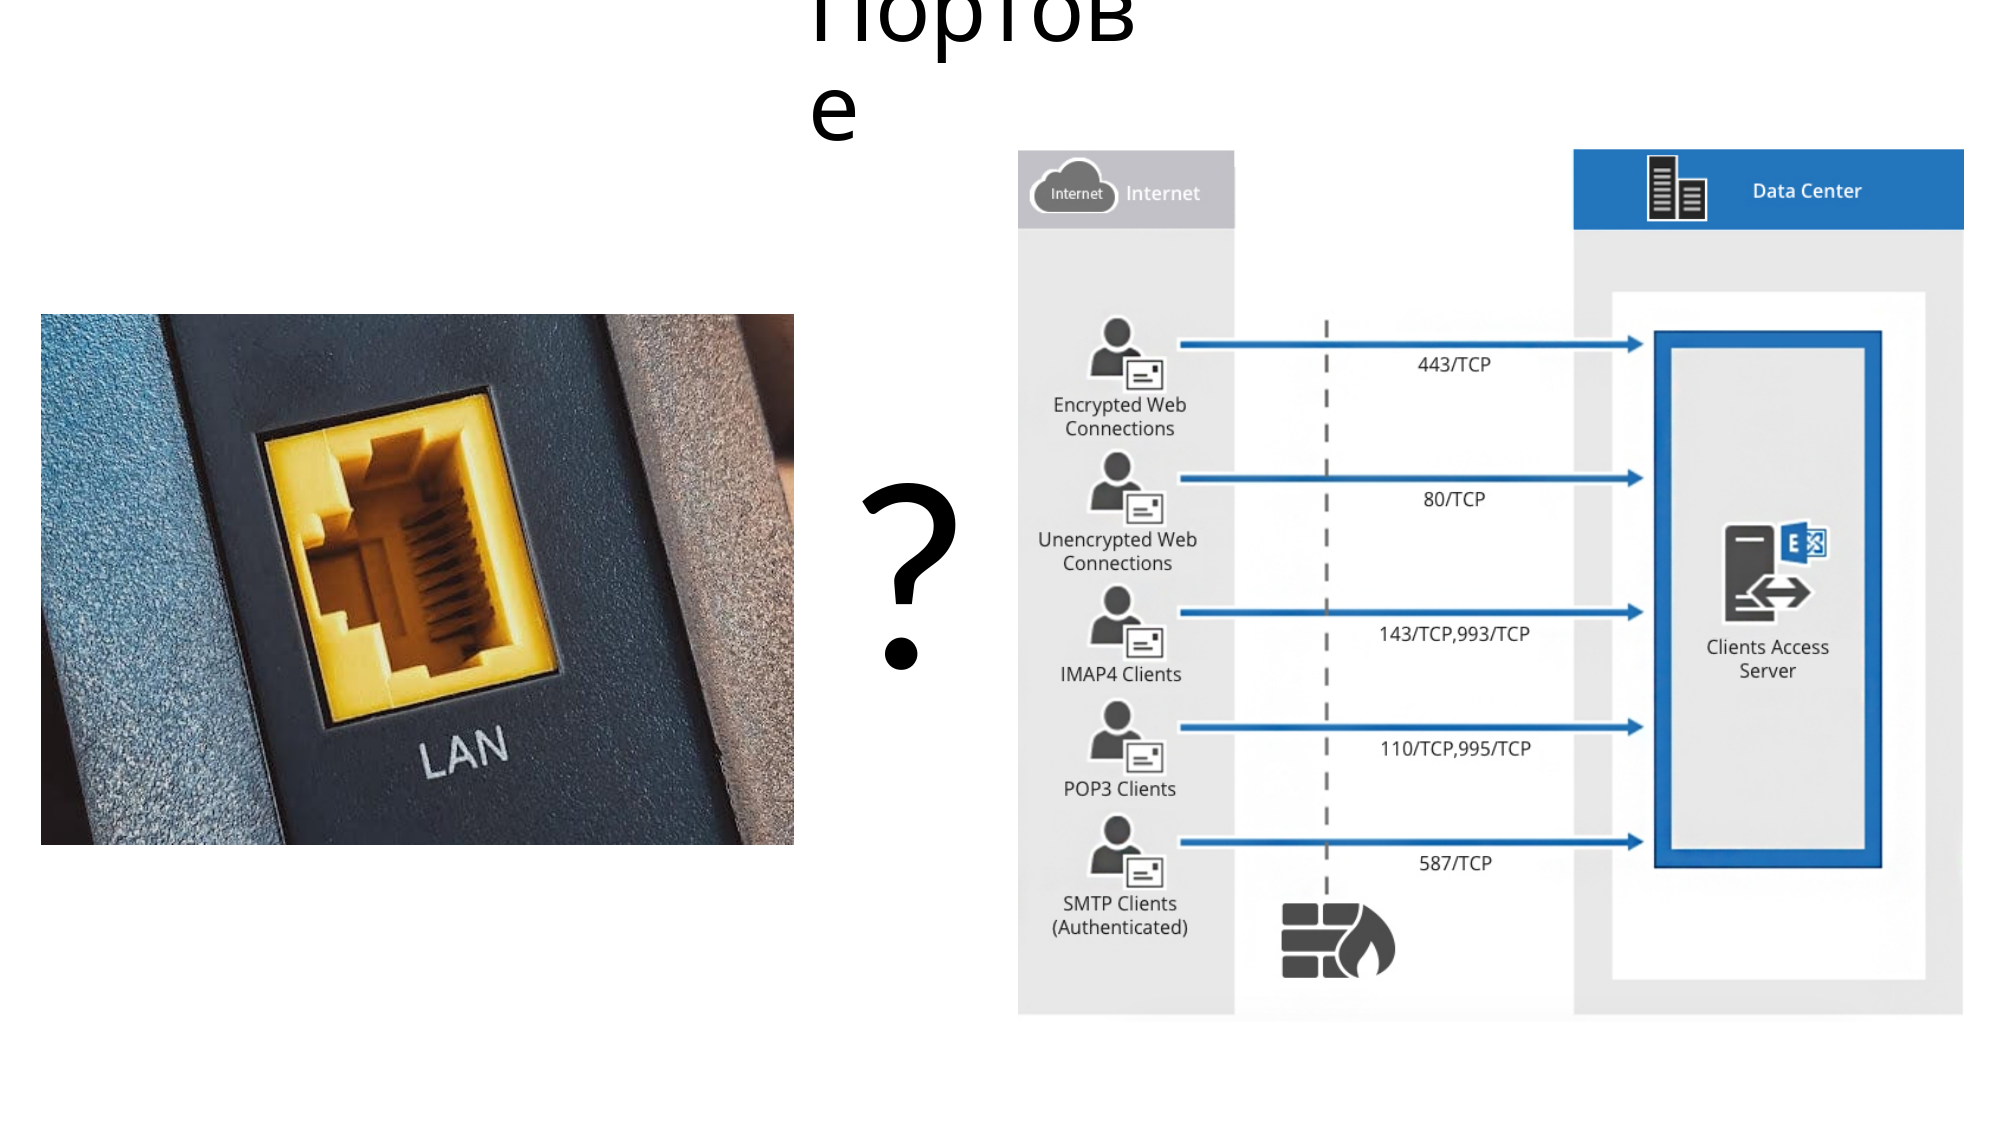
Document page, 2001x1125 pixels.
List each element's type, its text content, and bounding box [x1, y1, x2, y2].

picture [1018, 121, 1964, 1037]
picture [41, 314, 794, 845]
title Портове [793, 0, 1162, 122]
text_box ? [831, 390, 1000, 731]
